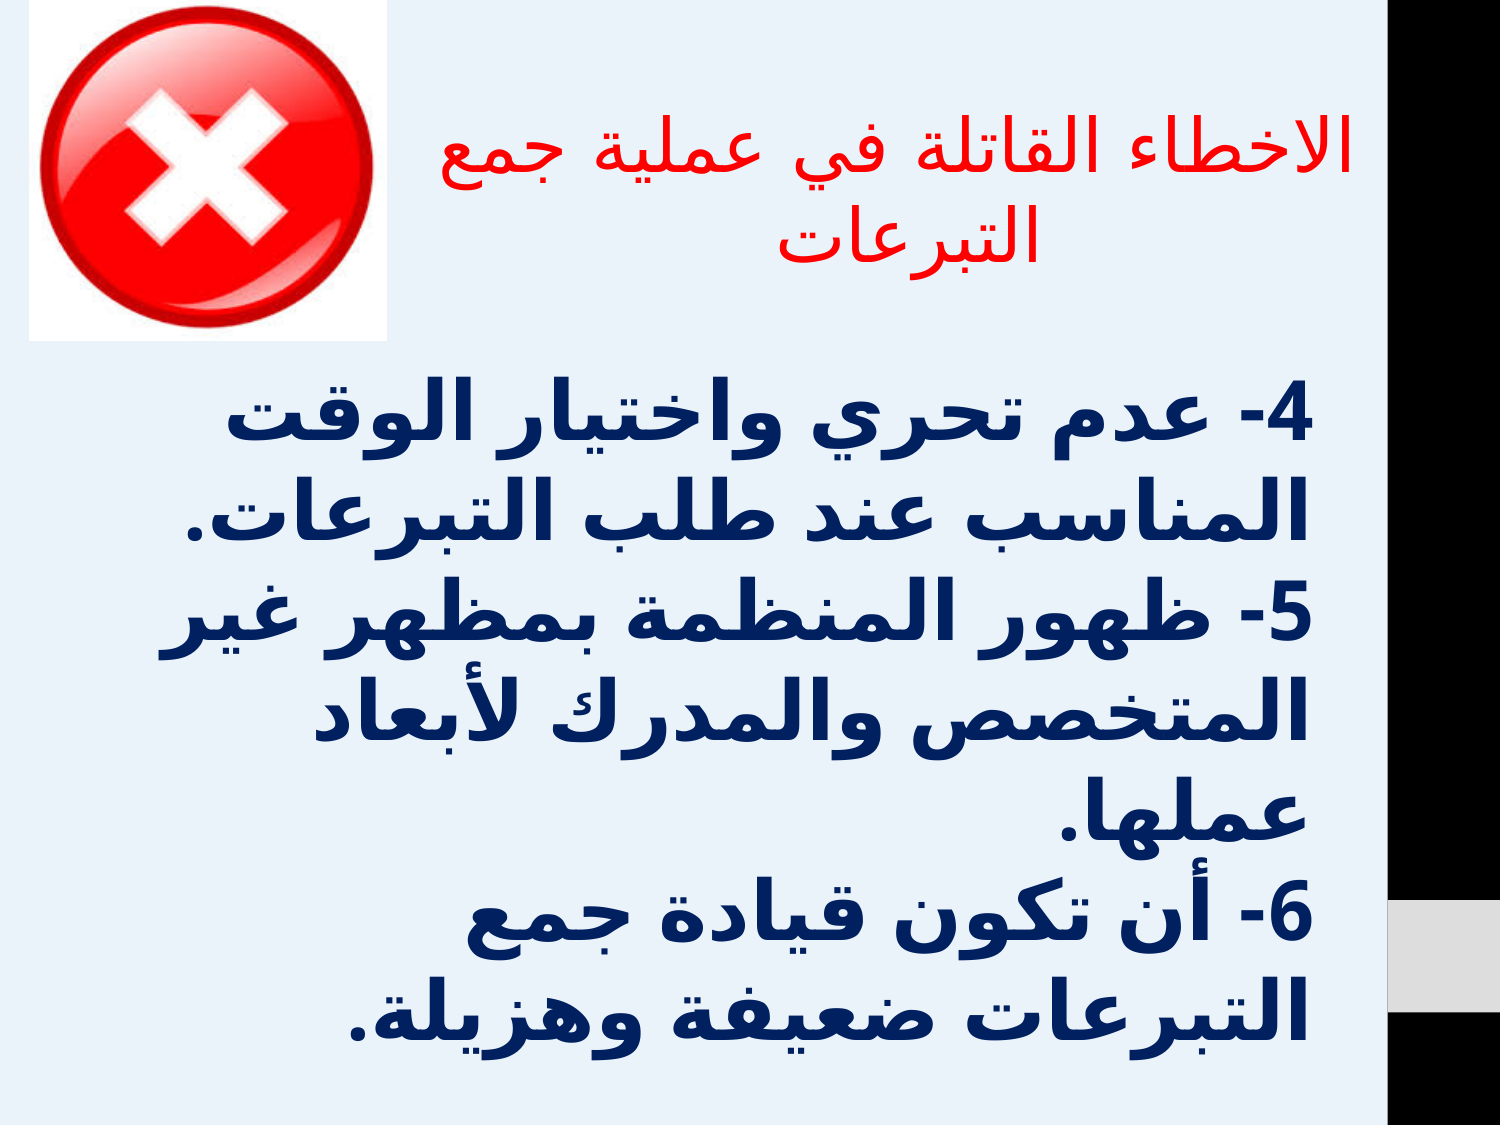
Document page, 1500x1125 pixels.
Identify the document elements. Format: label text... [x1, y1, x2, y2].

text_box 4- عدم تحري واختيار الوقت المناسب عند طلب التبرعات. 5- ظهور المنظمة بمظهر غير المتخصص والمدرك لأبعاد عملها. 6- أن تكون قيادة جمع التبرعات ضعيفة وهزيلة. [135, 349, 1329, 1110]
picture [28, 0, 388, 342]
text_box الاخطاء القاتلة في عملية جمع التبرعات [399, 89, 1412, 285]
